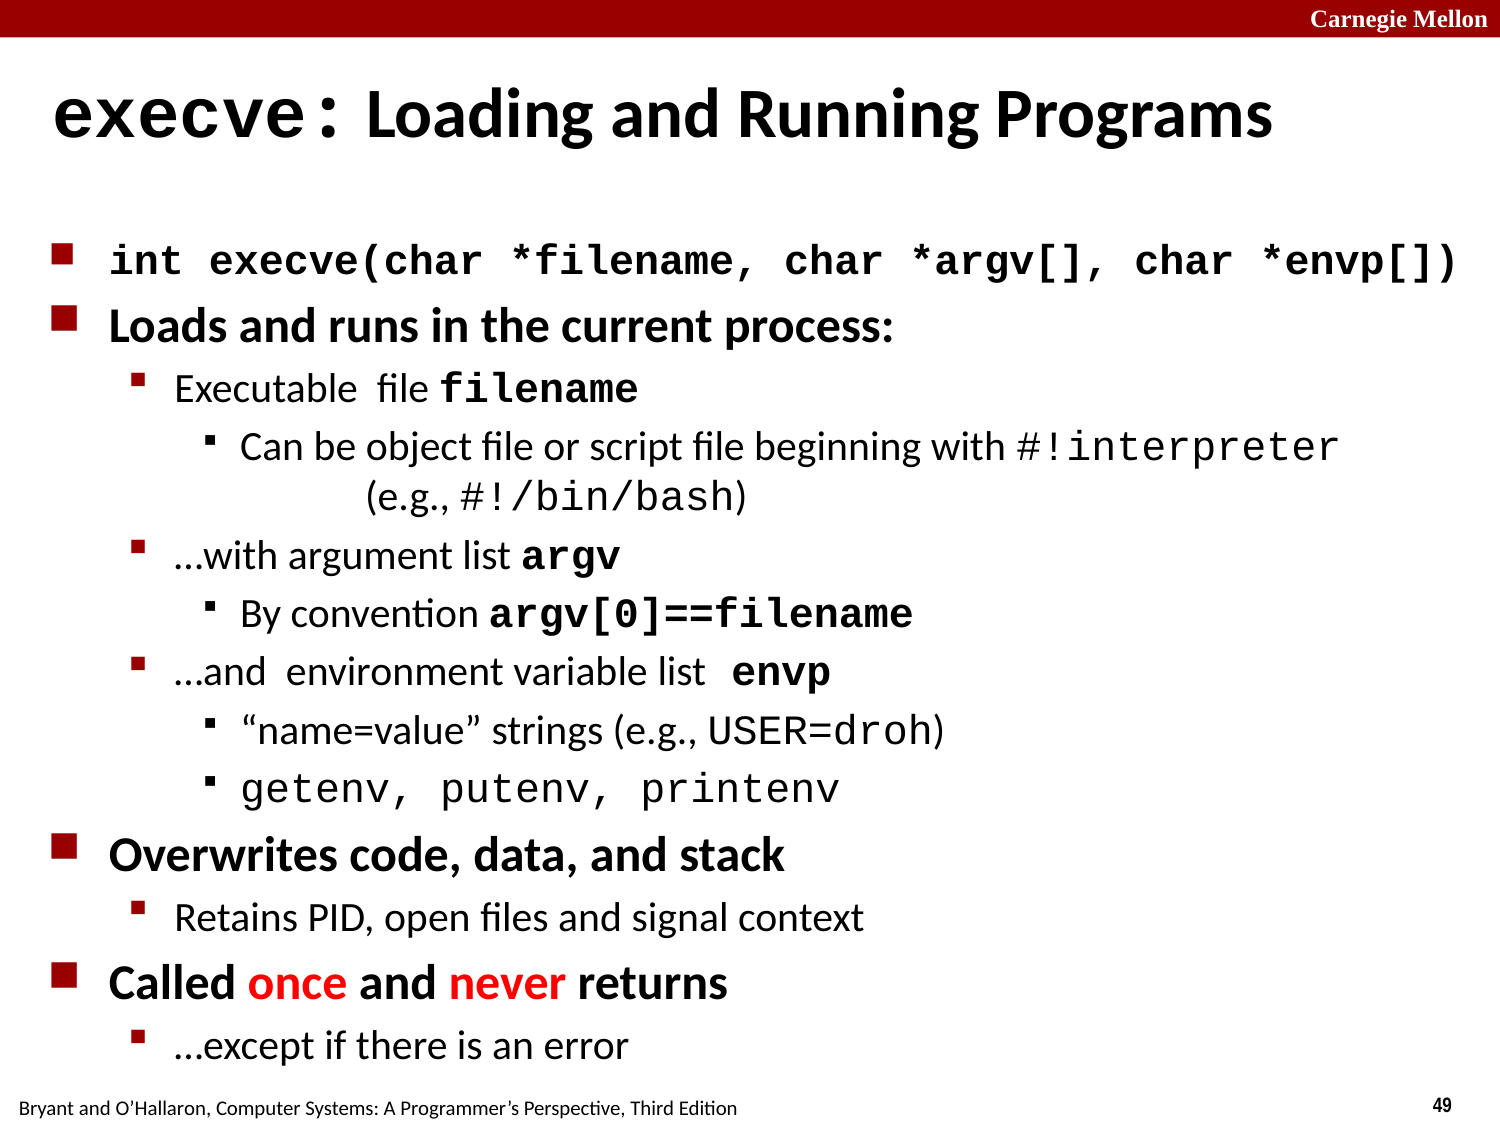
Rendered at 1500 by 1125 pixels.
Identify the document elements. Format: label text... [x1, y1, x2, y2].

title execve: Loading and Running Programs [37, 62, 1451, 157]
list int execve(char *filename, char *argv[], char *envp[]) Loads and runs in the current process: Executable file filename Can be object file or script file beginning with #!interpreter (e.g., #!/bin/bash) …with argument list argv By convention argv[0]==filename …and environment variable list envp “name=value” strings (e.g., USER=droh) getenv, putenv, printenv Overwrites code, data, and stack Retains PID, open files and signal context Called once and never returns …except if there is an error [37, 224, 1476, 1113]
